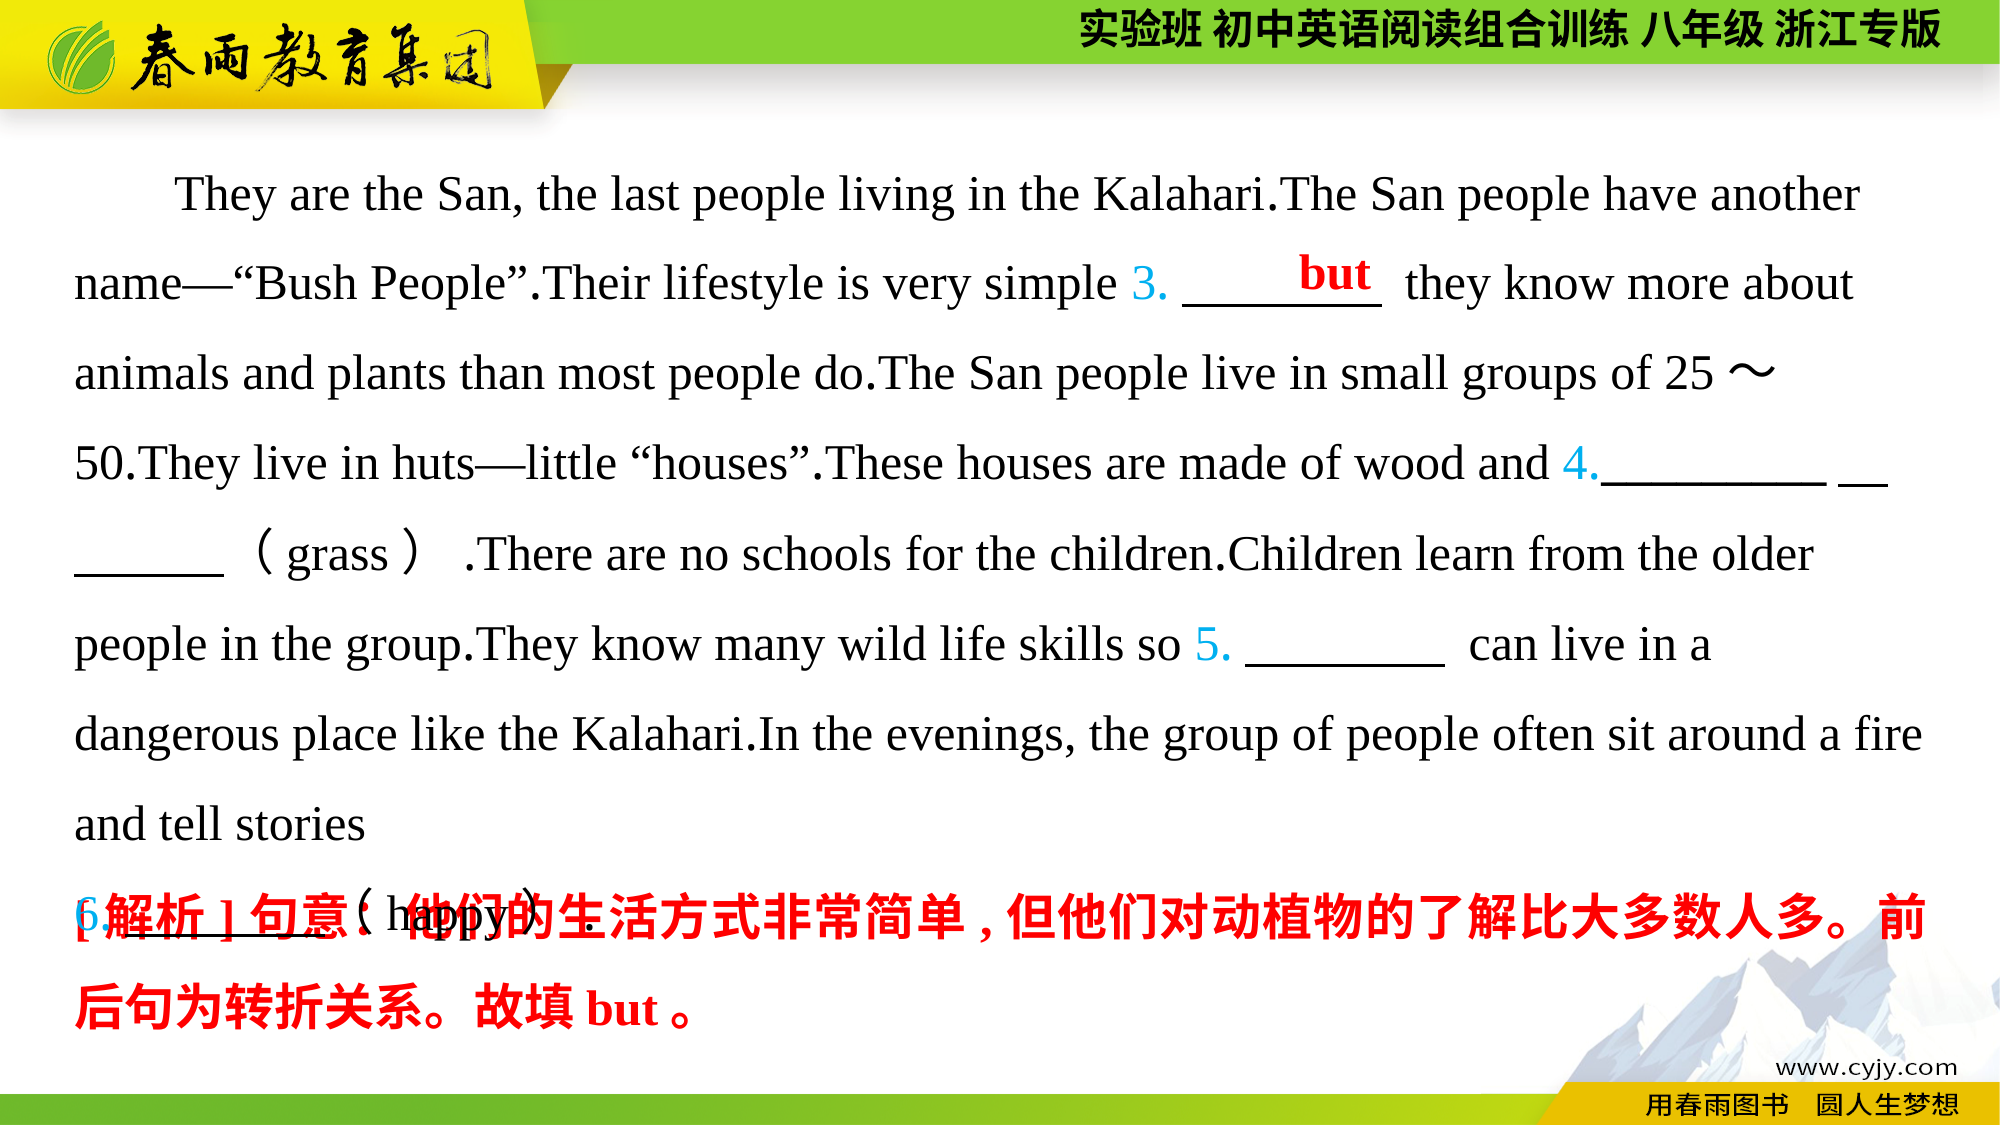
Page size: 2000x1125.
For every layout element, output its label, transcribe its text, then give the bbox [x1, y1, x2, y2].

list They are the San, the last people living in the Kalahari.The San people have another name—“Bush People”.Their lifestyle is very simple 3. they know more about animals and plants than most people do.The San people live in small groups of 25～50.They live in huts—little “houses”.These houses are made of wood and 4._________ （grass）.There are no schools for the children.Children learn from the older people in the group.They know many wild life skills so 5. can live in a dangerous place like the Kalahari.In the evenings, the group of people often sit around a fire and tell stories 6. （happy）. [59, 122, 1944, 854]
text_box [解析]句意：他们的生活方式非常简单,但他们对动植物的了解比大多数人多。前后句为转折关系。故填but。 [59, 854, 1944, 1043]
text_box but [1284, 231, 1387, 307]
picture [0, 0, 2000, 1125]
